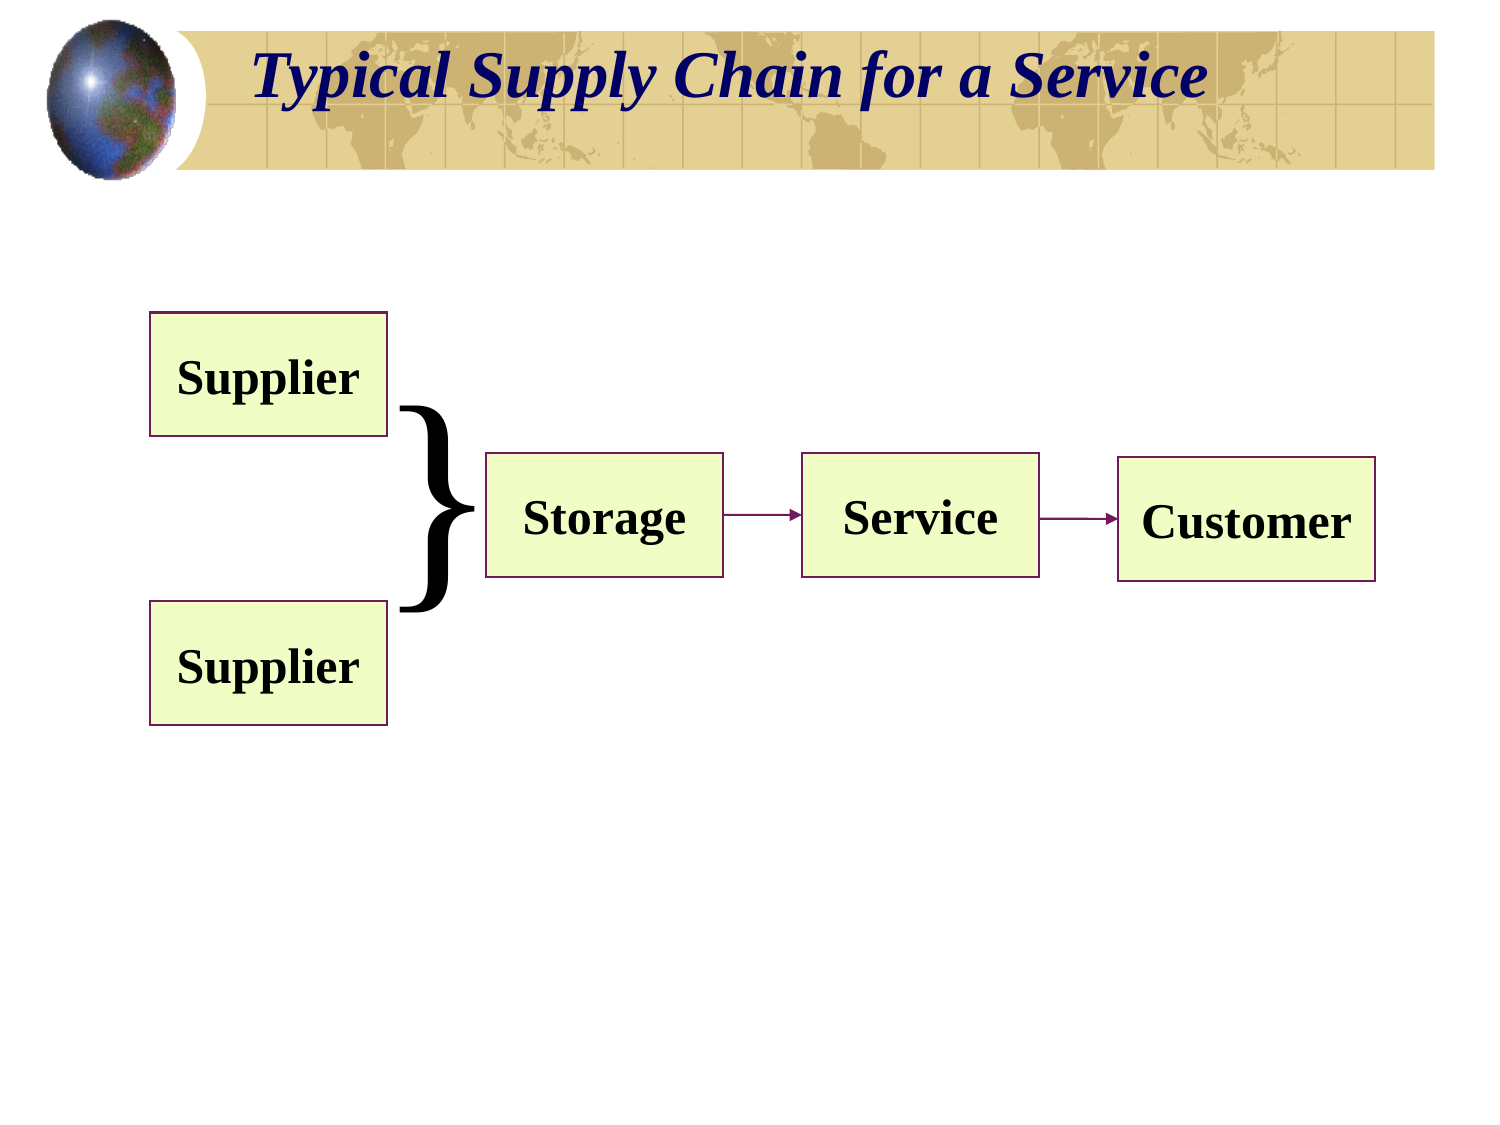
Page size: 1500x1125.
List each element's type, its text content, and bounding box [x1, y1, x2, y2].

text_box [149, 312, 1376, 726]
title Typical Supply Chain for a Service [218, 84, 1448, 118]
picture [42, 14, 190, 185]
